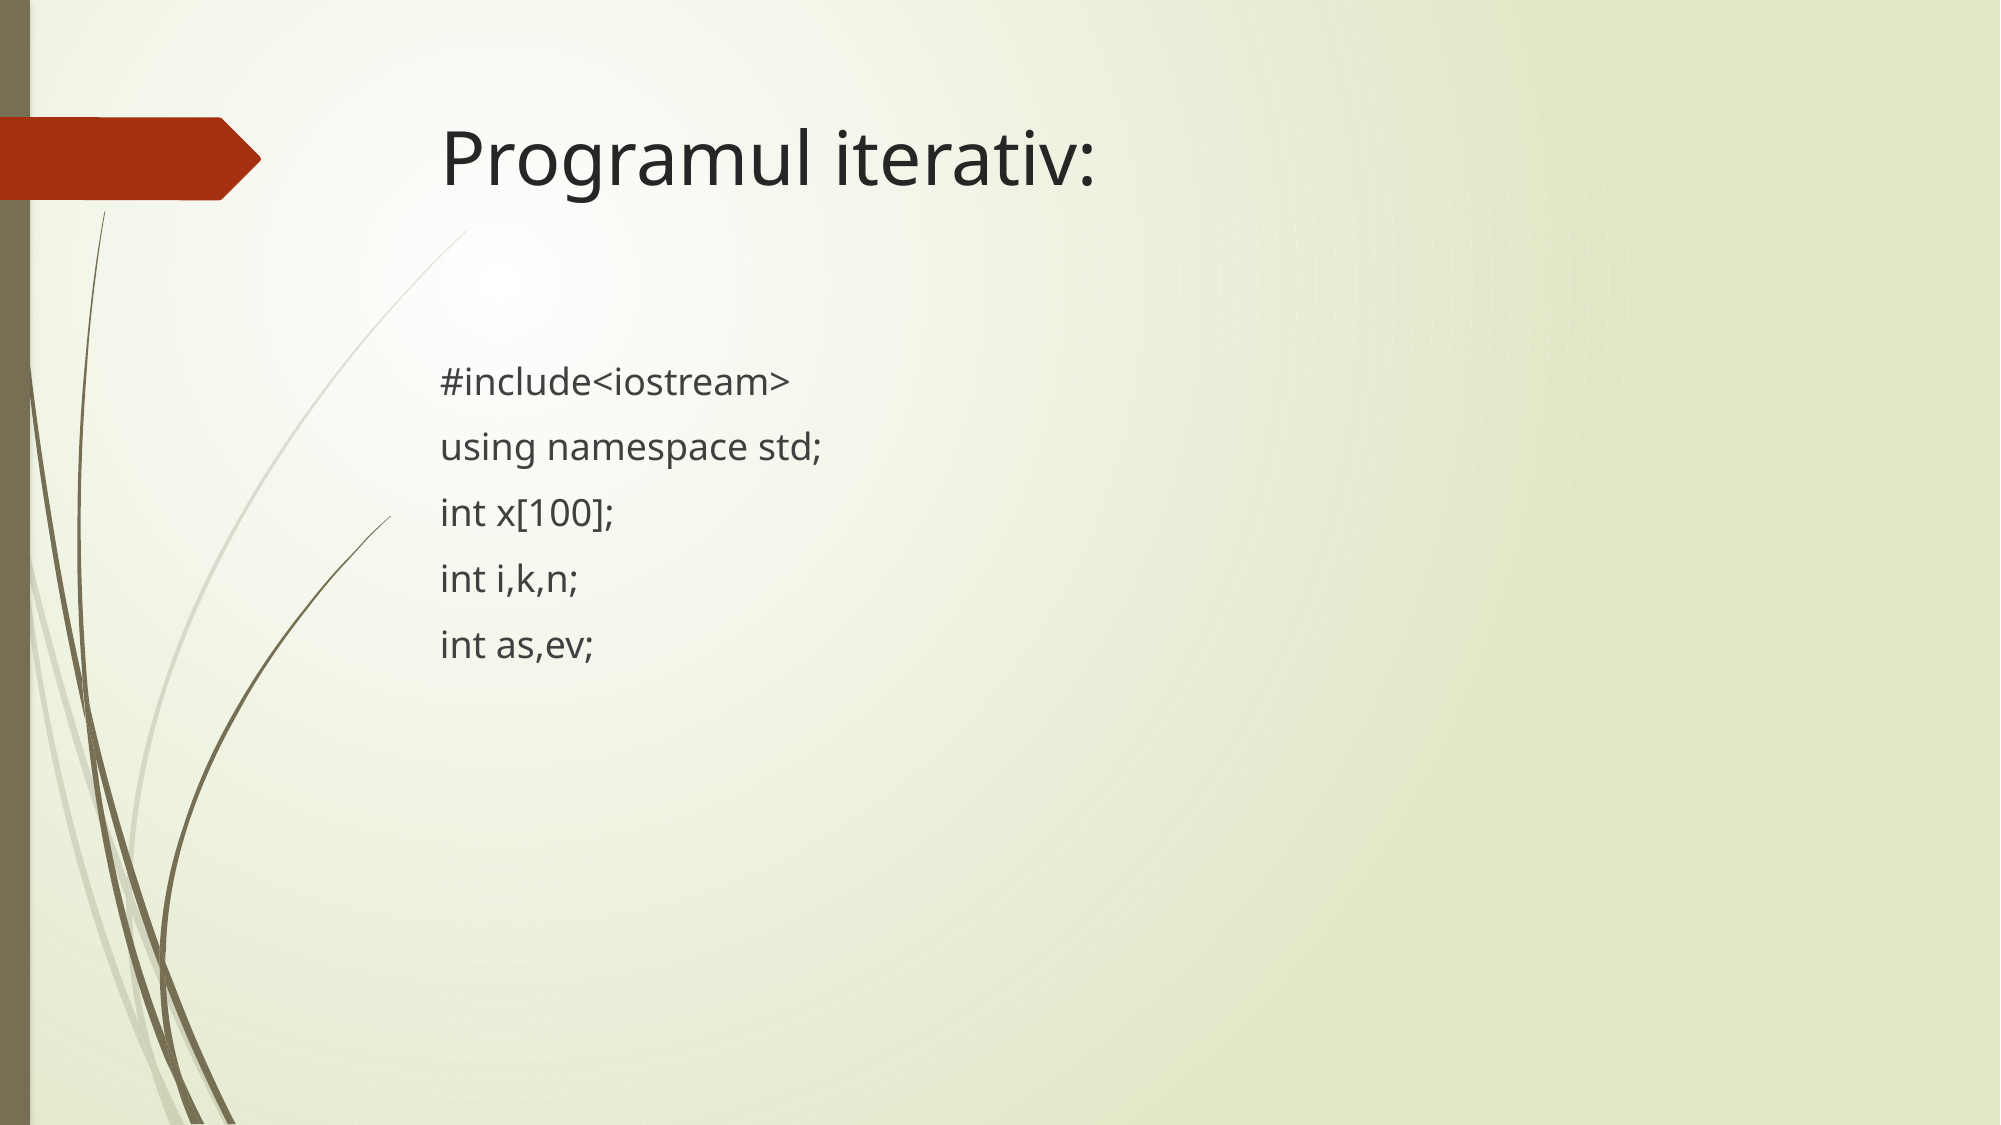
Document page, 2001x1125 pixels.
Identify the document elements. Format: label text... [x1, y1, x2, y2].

list #include<iostream> using namespace std; int x[100]; int i,k,n; int as,ev; [424, 350, 1888, 970]
title Programul iterativ: [425, 102, 1888, 313]
